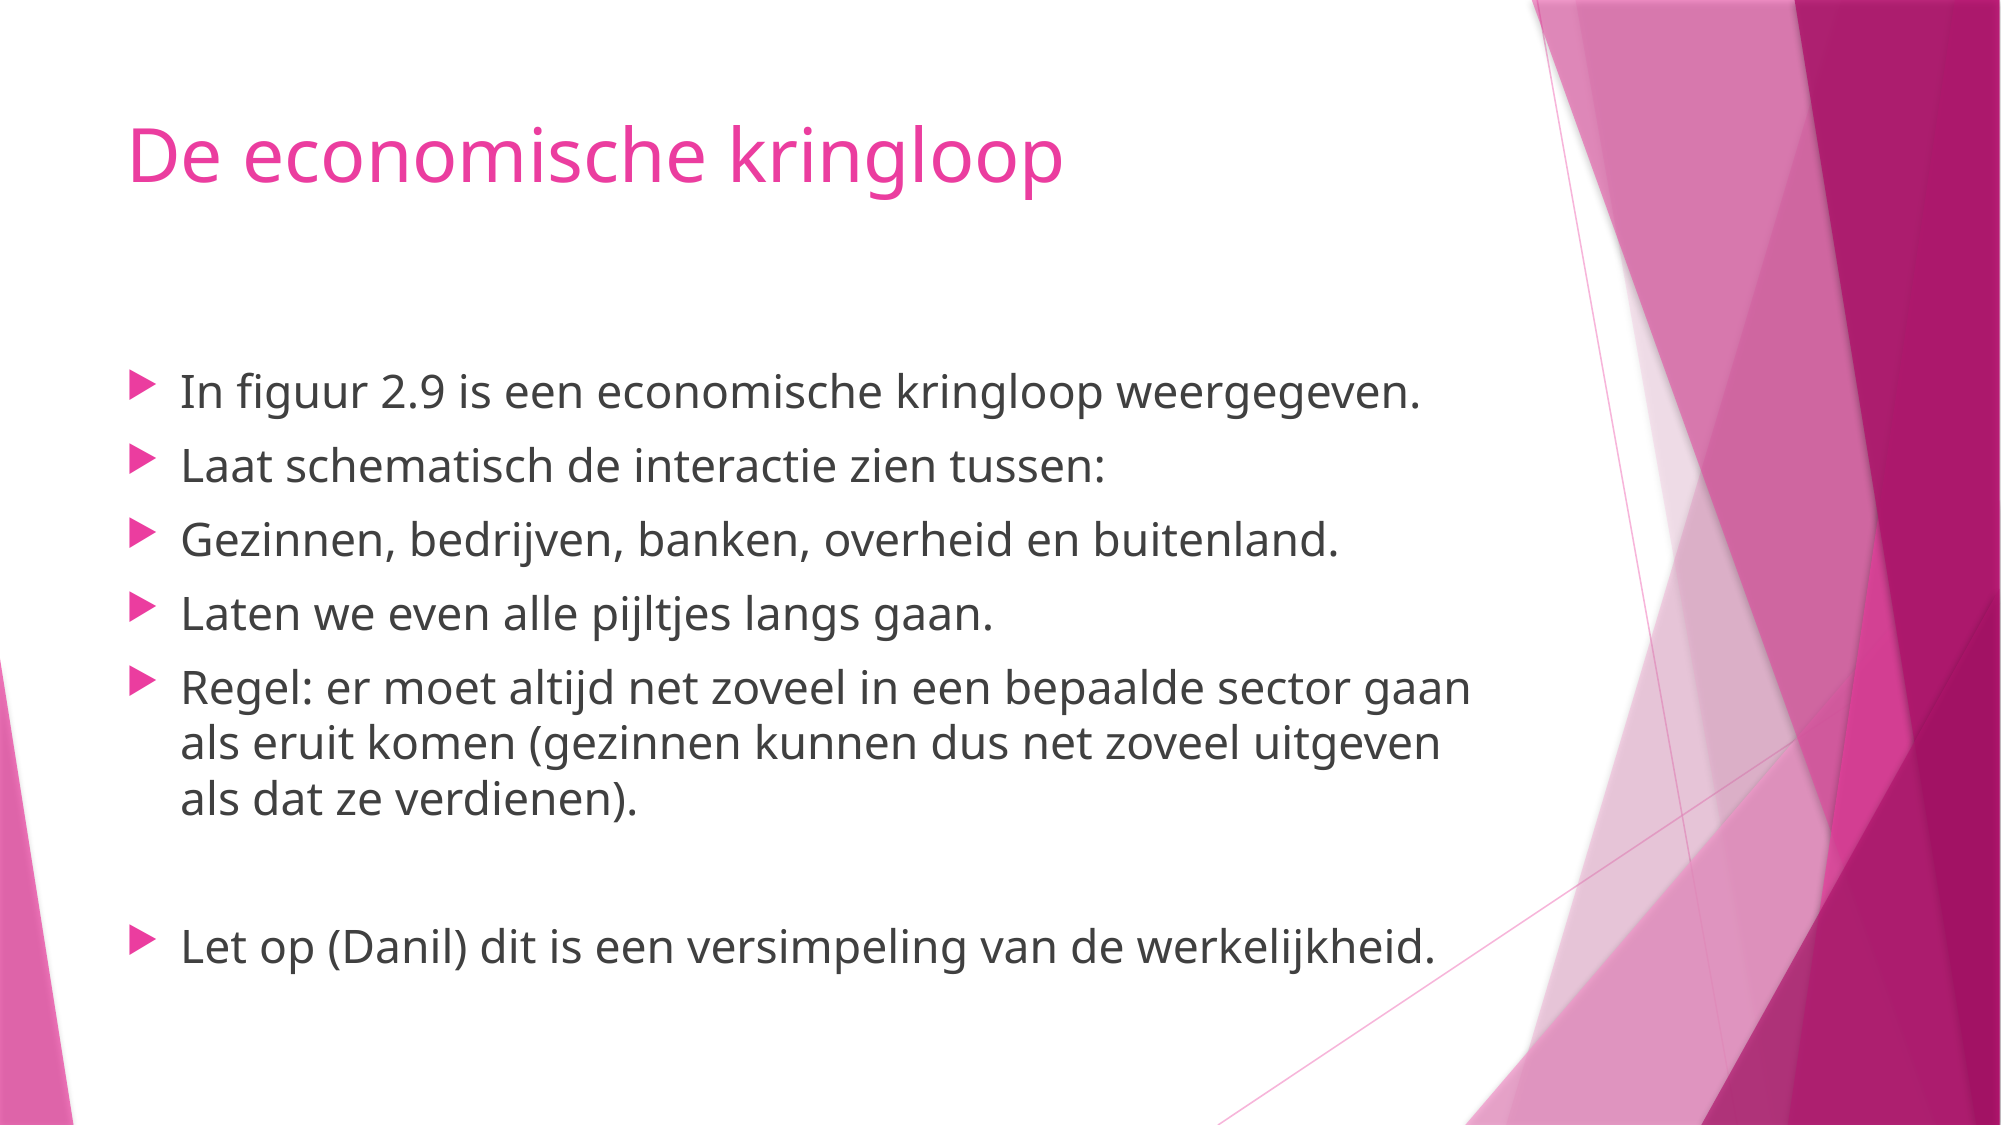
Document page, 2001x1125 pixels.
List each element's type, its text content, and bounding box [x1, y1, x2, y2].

title De economische kringloop [111, 99, 1522, 317]
list In figuur 2.9 is een economische kringloop weergegeven. Laat schematisch de interactie zien tussen: Gezinnen, bedrijven, banken, overheid en buitenland. Laten we even alle pijltjes langs gaan. Regel: er moet altijd net zoveel in een bepaalde sector gaan als eruit komen (gezinnen kunnen dus net zoveel uitgeven als dat ze verdienen). Let op (Danil) dit is een versimpeling van de werkelijkheid. [111, 354, 1522, 992]
